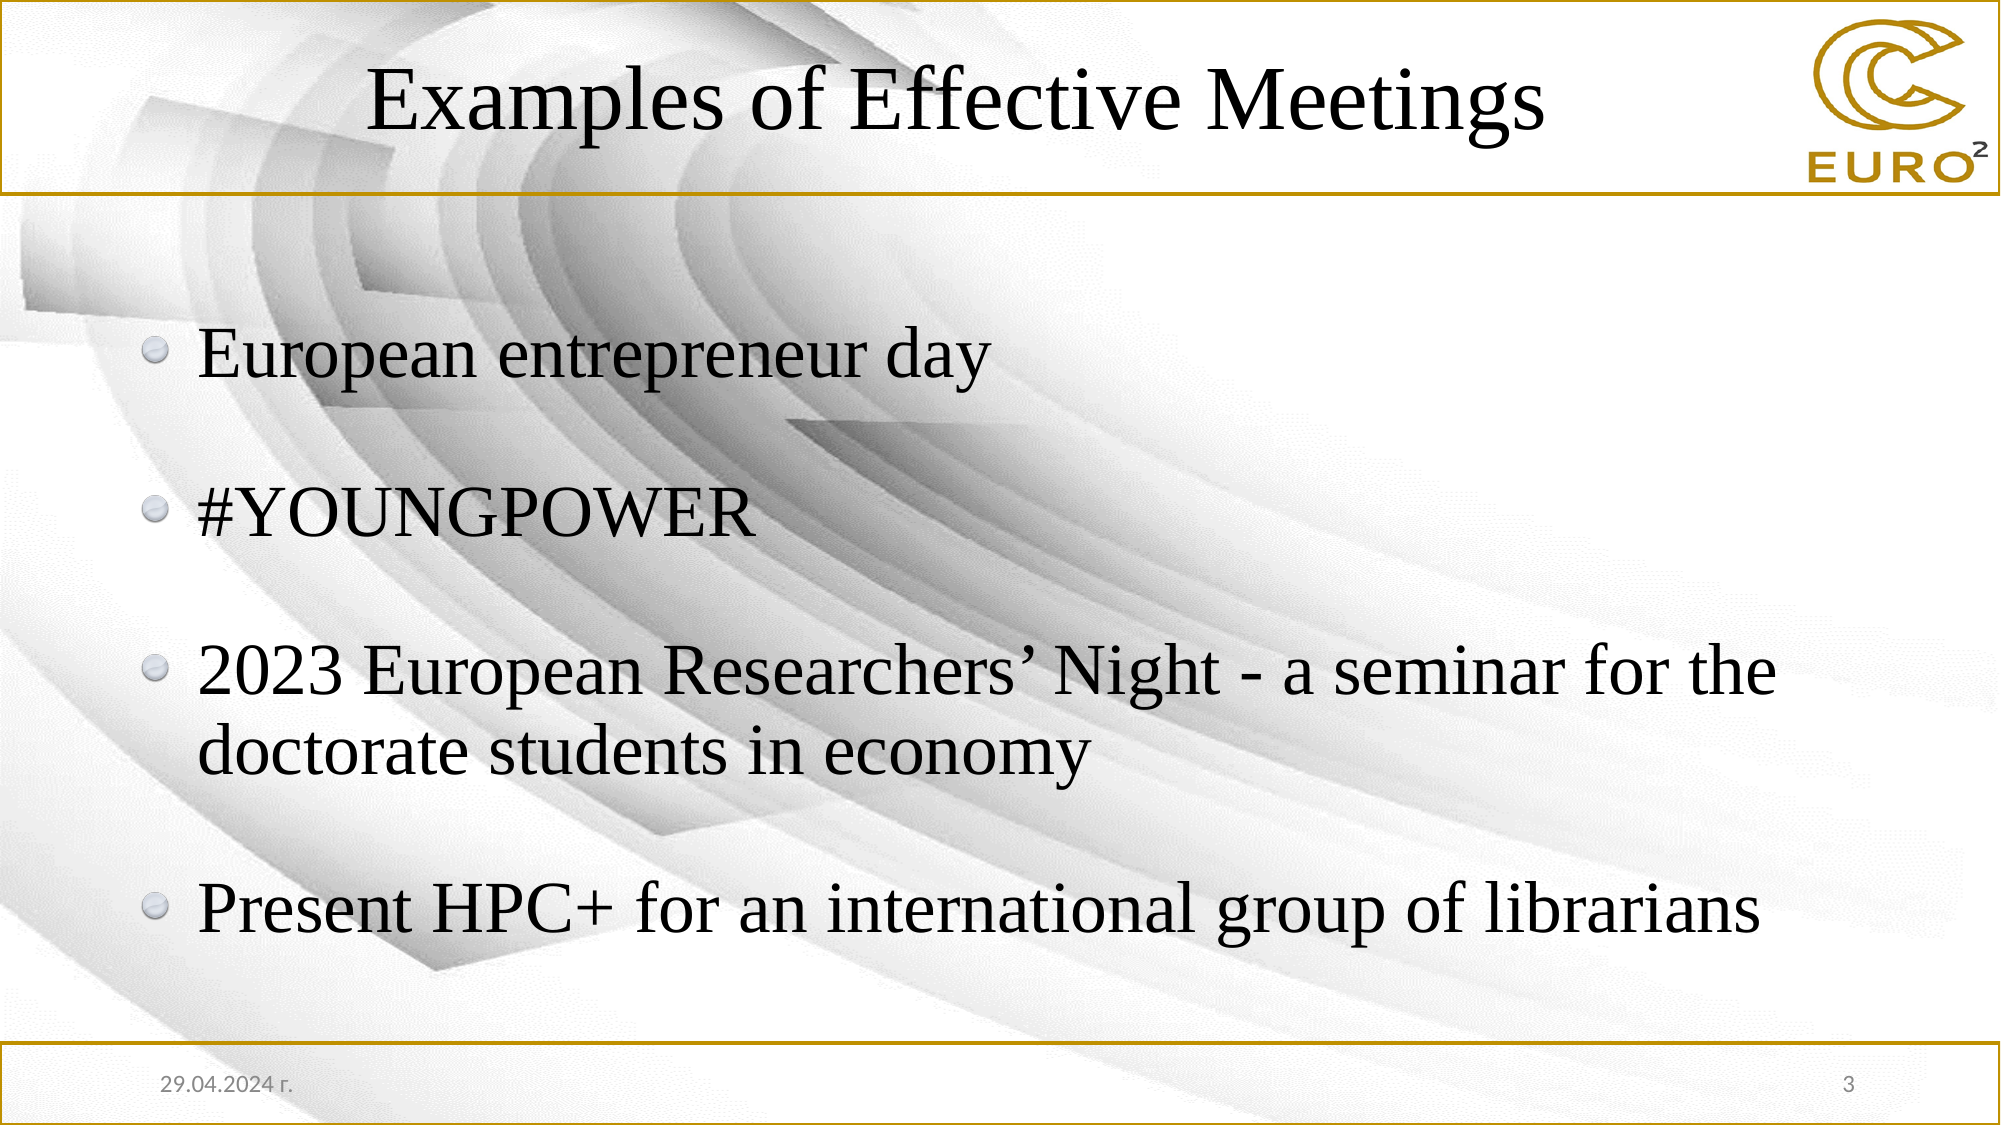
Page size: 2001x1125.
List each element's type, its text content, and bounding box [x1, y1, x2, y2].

title Examples of Effective Meetings [131, 24, 1783, 176]
picture [2, 2, 1998, 192]
picture [2, 1045, 1998, 1123]
slide_number 3 [1832, 1062, 1863, 1104]
picture [0, 196, 2001, 1041]
text_box 29.04.2024 г. [152, 1060, 588, 1106]
list European entrepreneur day #YOUNGPOWER 2023 European Researchers’ Night - a seminar for the doctorate students in economy Present HPC+ for an international group of librarians [131, 305, 1858, 1021]
